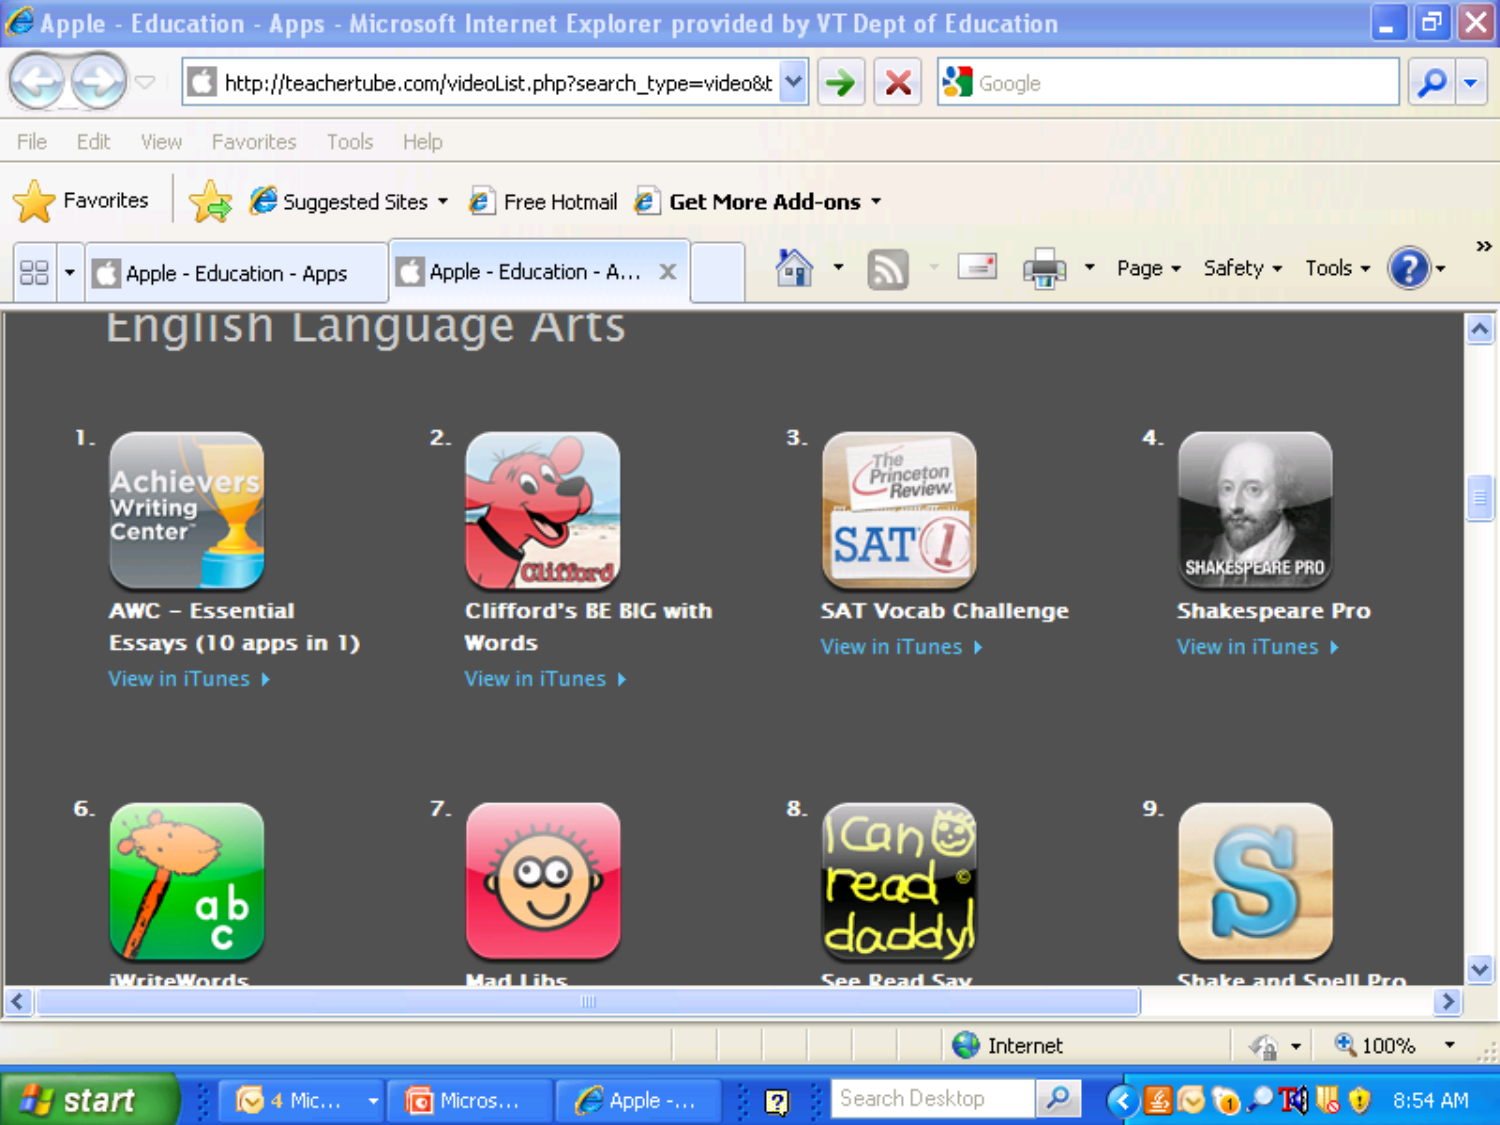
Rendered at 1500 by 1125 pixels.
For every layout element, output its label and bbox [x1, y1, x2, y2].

list [0, 0, 1500, 1125]
